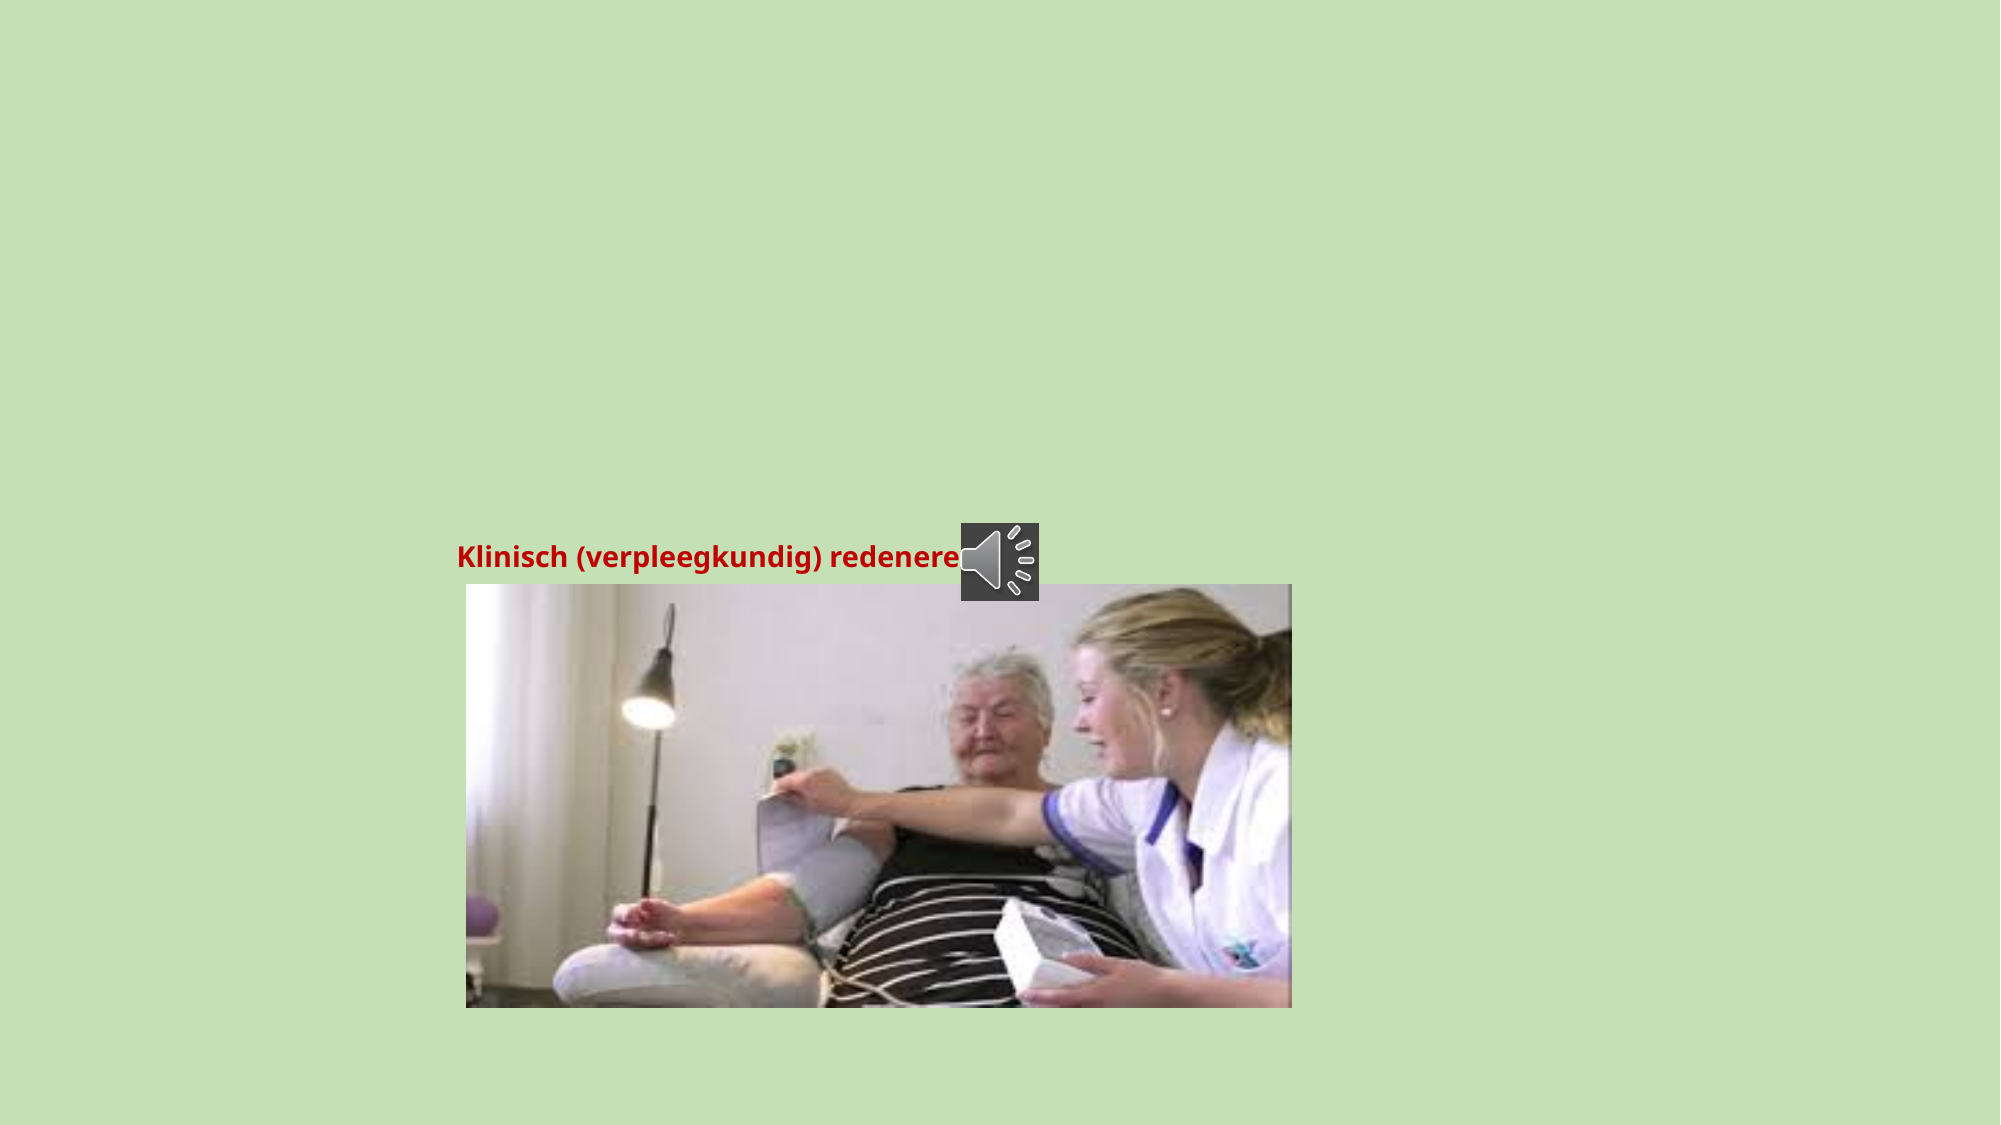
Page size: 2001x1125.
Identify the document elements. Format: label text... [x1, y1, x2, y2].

picture [466, 522, 1292, 1008]
title Klinisch (verpleegkundig) redeneren [441, 224, 1942, 617]
